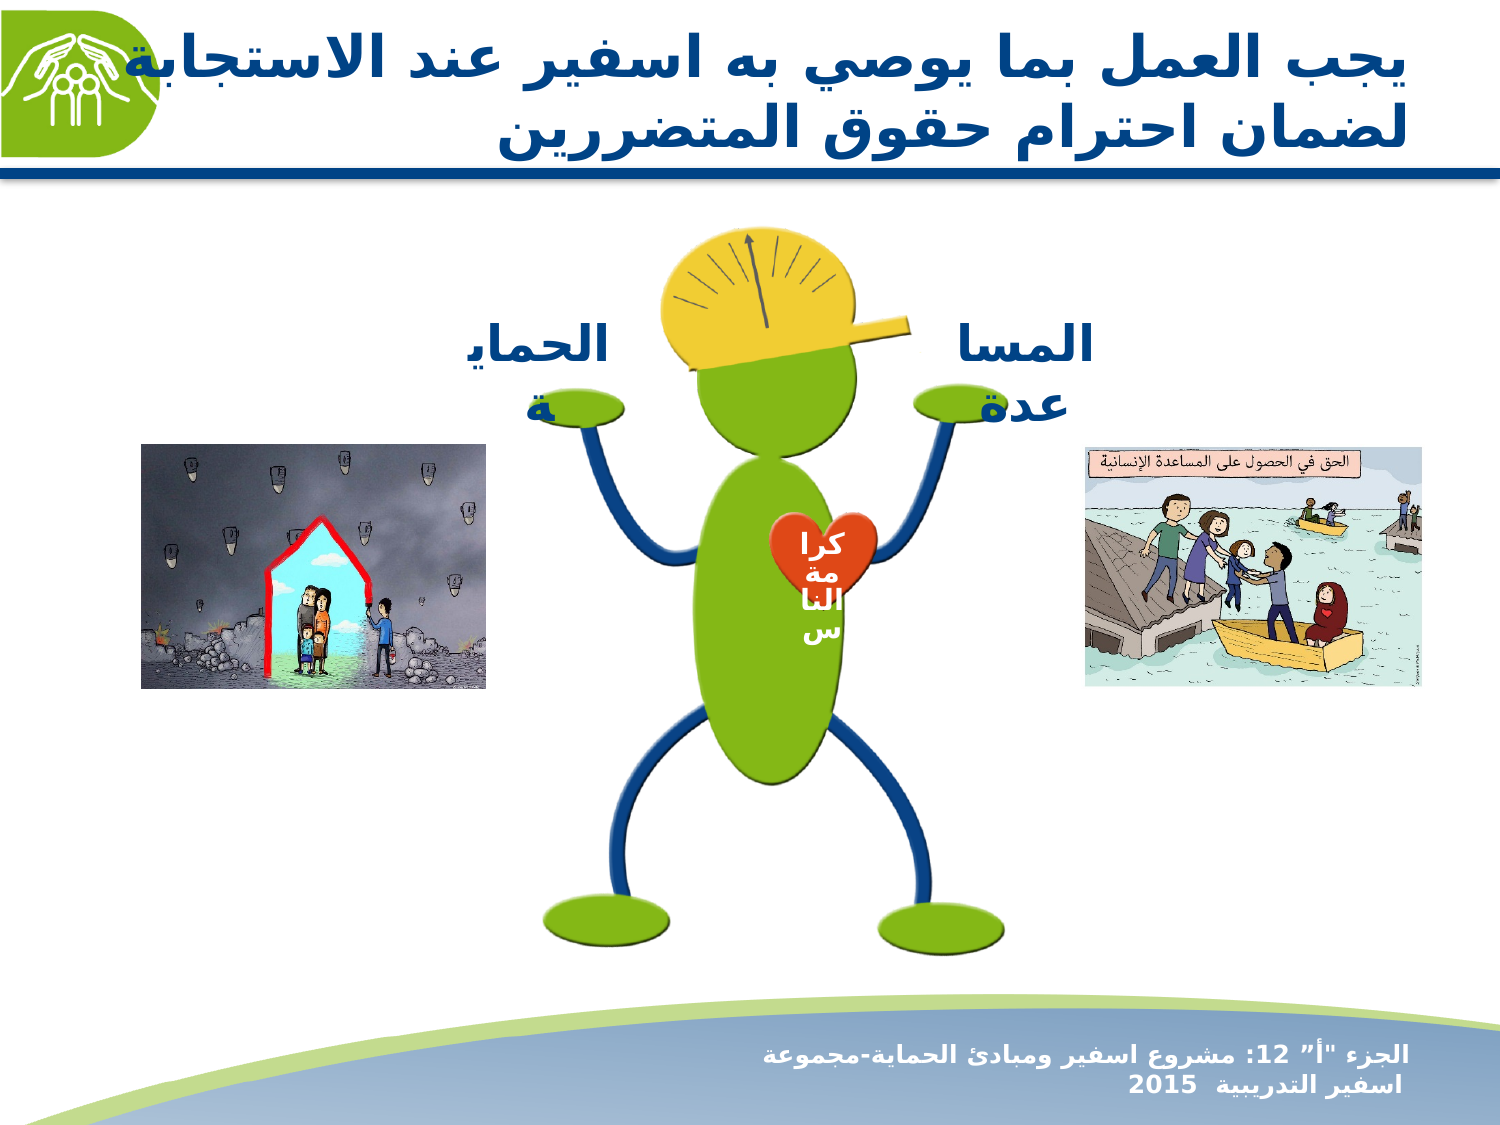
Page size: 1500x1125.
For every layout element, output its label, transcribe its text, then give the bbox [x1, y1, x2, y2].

text_box الحماية [451, 303, 497, 439]
footer الجزء "أ” 12: مشروع اسفير ومبادئ الحماية-مجموعة اسفير التدريبية 2015 [679, 1038, 1425, 1099]
picture [0, 992, 1500, 1125]
picture [140, 444, 487, 690]
picture [1080, 444, 1426, 690]
picture [502, 212, 1031, 974]
text_box المساعدة [1035, 303, 1121, 439]
title يجب العمل بما يوصي به اسفير عند الاستجابة لضمان احترام حقوق المتضررين [75, 0, 1425, 178]
picture [0, 9, 75, 158]
